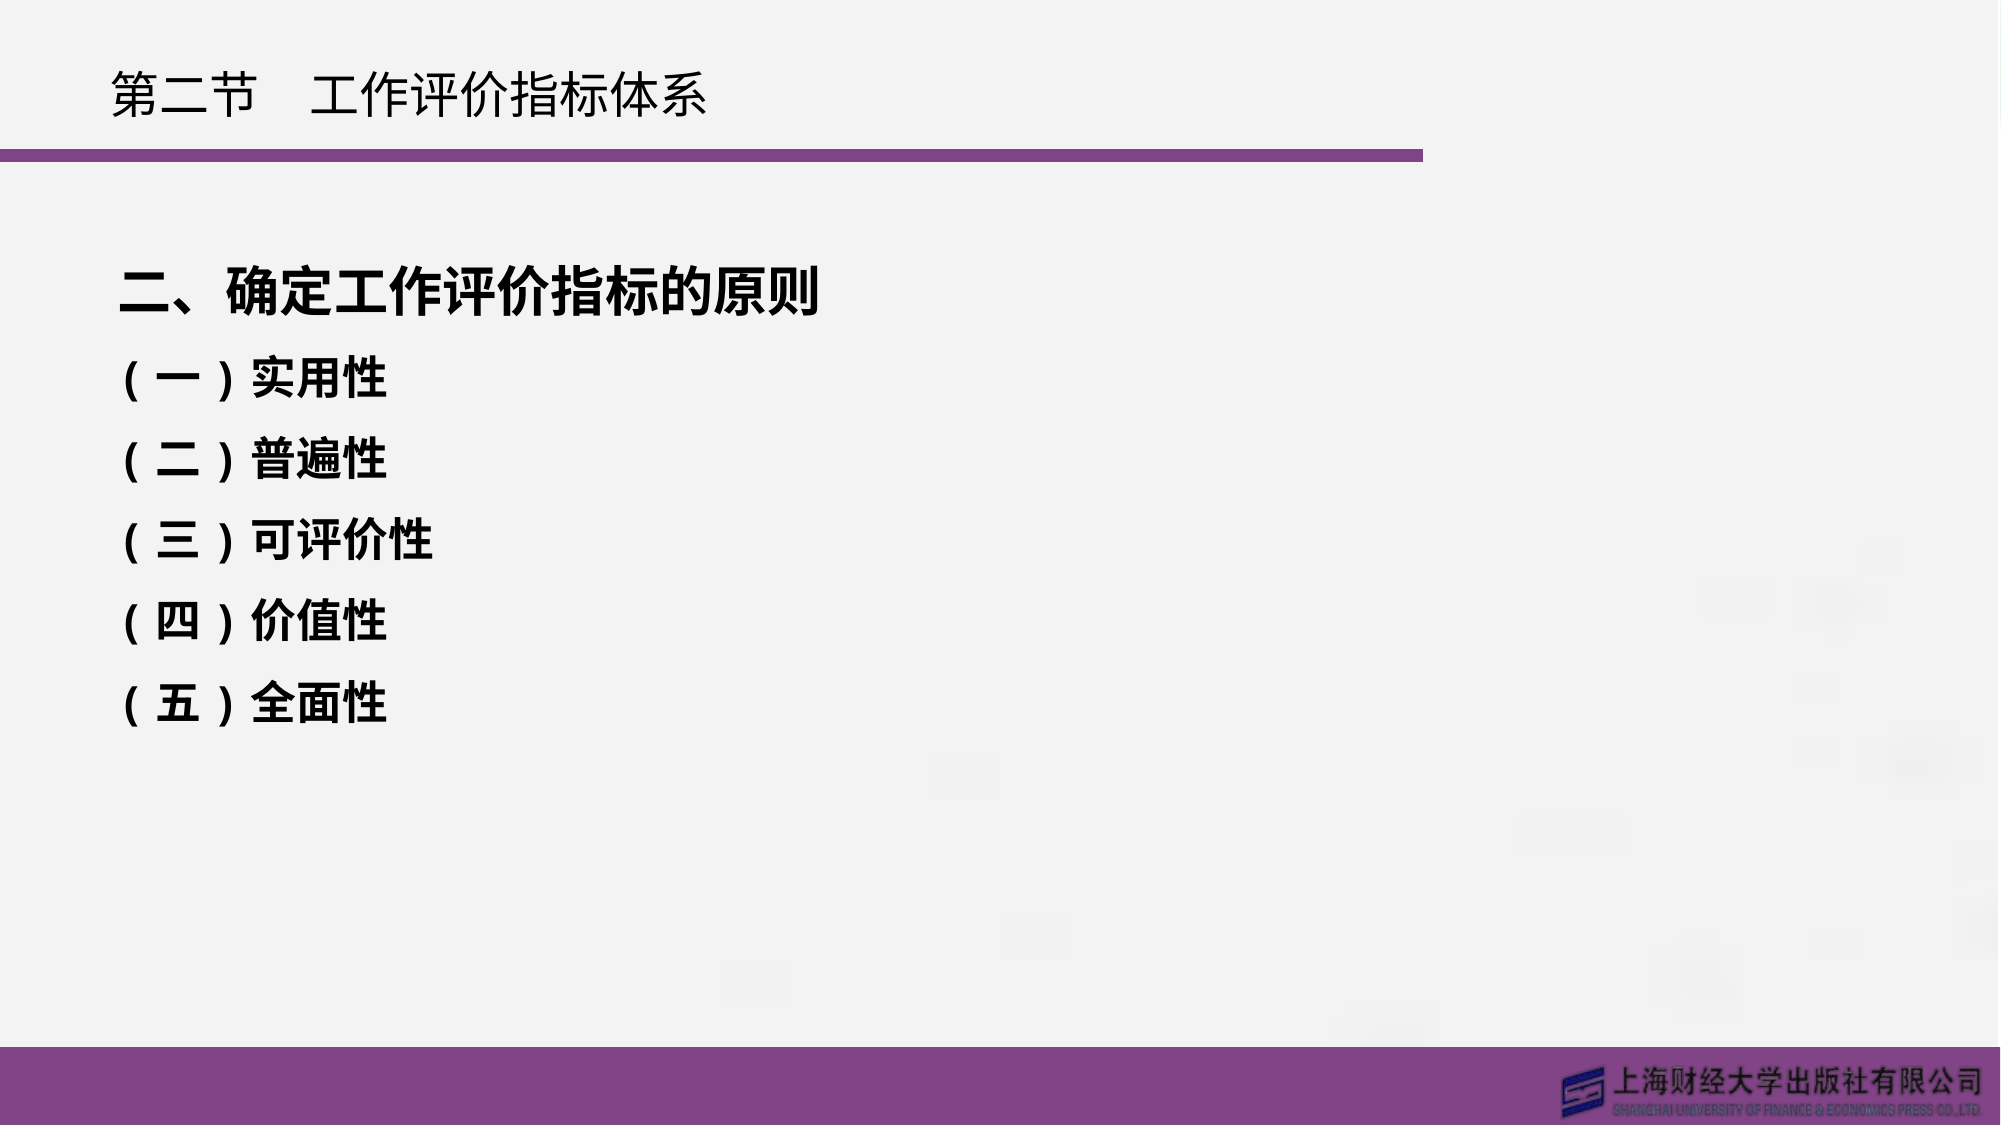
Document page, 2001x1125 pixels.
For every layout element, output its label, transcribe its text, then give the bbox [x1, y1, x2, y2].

title 第二节 工作评价指标体系 [94, 42, 1451, 146]
picture [0, 0, 2001, 1125]
list 二、确定工作评价指标的原则 (一)实用性 (二)普遍性 (三)可评价性 (四)价值性 (五)全面性 [102, 233, 1898, 1032]
